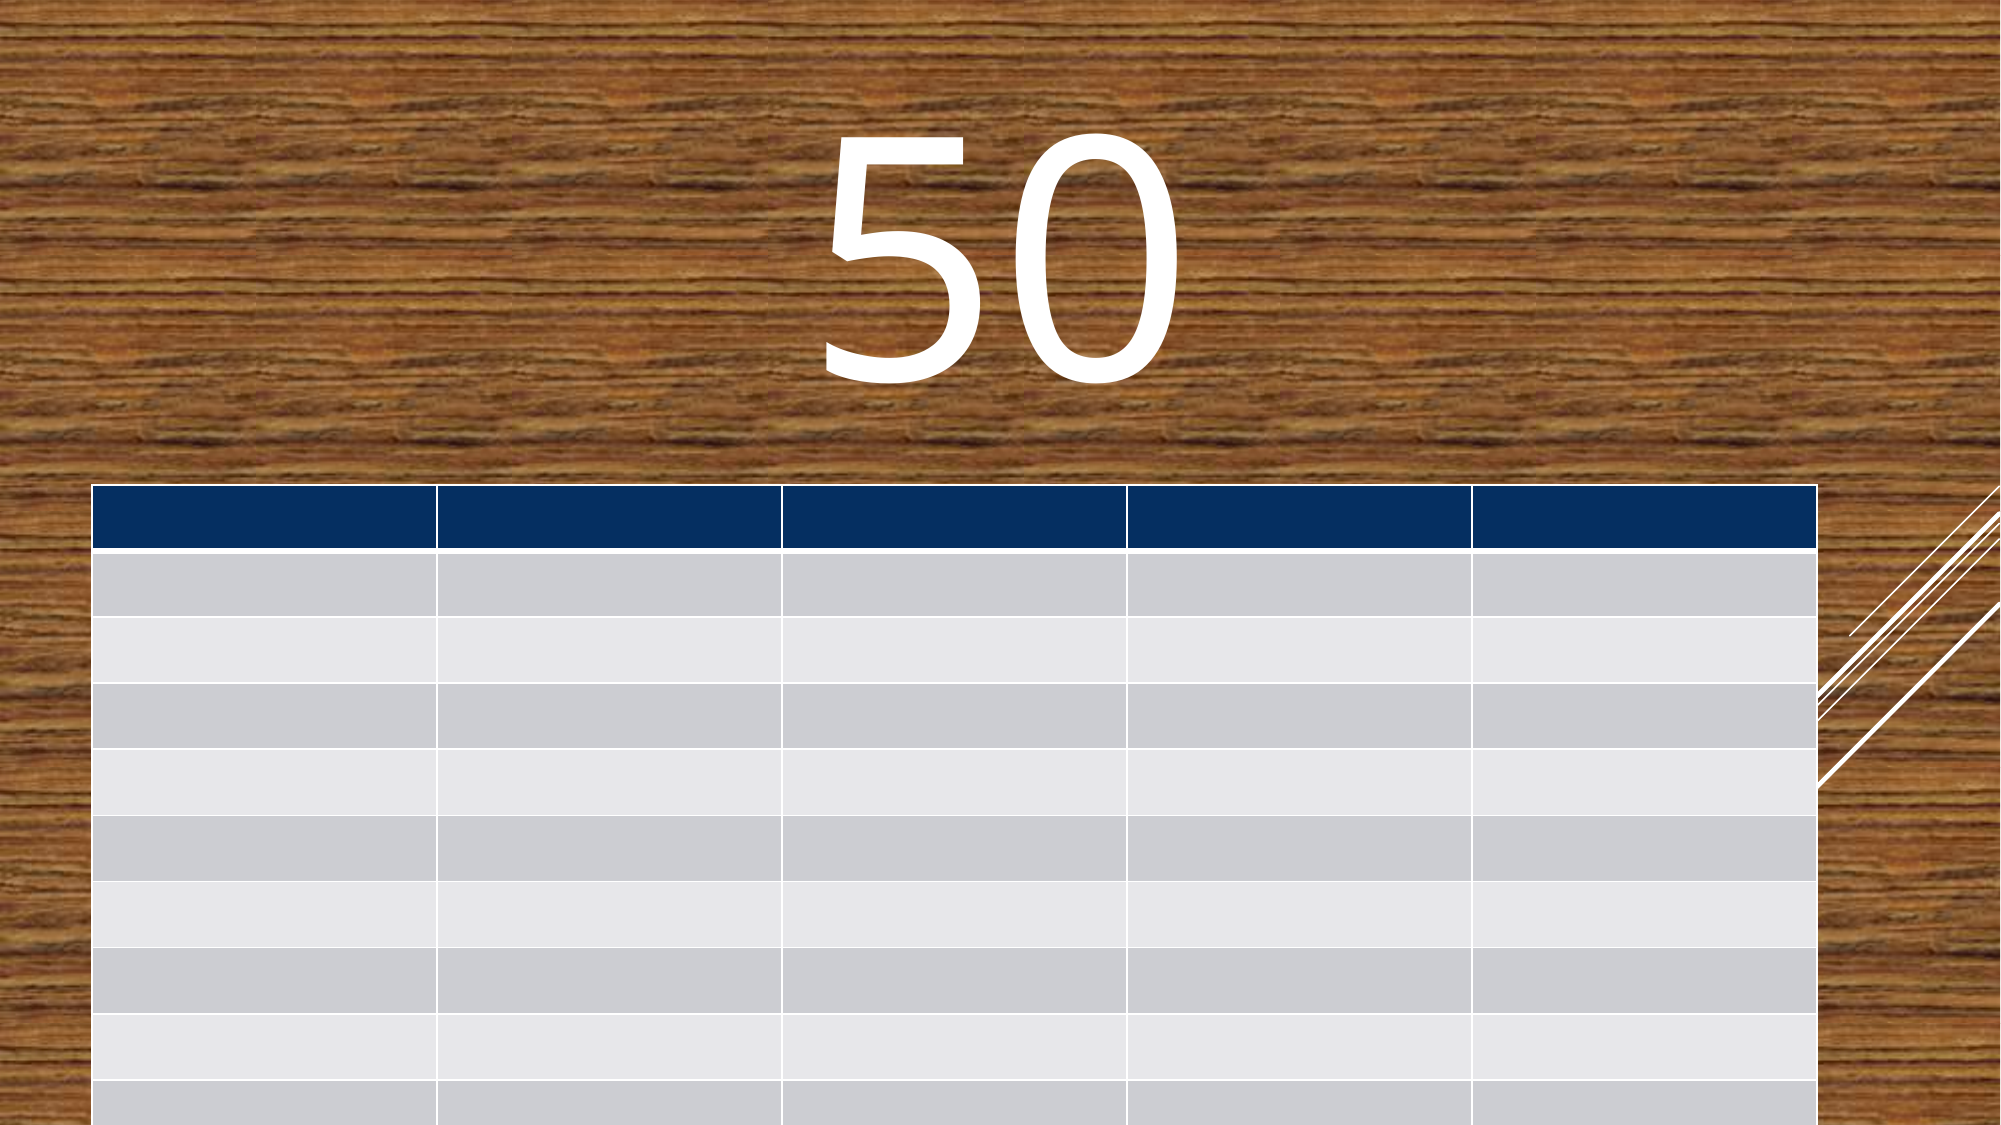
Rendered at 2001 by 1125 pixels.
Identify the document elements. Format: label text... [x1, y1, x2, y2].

table_cell [1128, 684, 1471, 748]
table_cell [1128, 618, 1471, 682]
table_cell [93, 554, 436, 616]
table_header [1128, 486, 1471, 548]
table_cell [783, 816, 1126, 881]
table_cell [93, 882, 436, 947]
table_header [1473, 486, 1816, 548]
table_cell [93, 1081, 436, 1125]
table_cell [1473, 948, 1816, 1013]
table_cell [438, 618, 781, 682]
table_cell [1473, 750, 1816, 815]
table_cell [1473, 882, 1816, 947]
table_cell [438, 750, 781, 815]
table_cell [1128, 816, 1471, 881]
table_cell [93, 618, 436, 682]
table_cell [1473, 684, 1816, 748]
table_cell [1473, 816, 1816, 881]
table_cell [438, 816, 781, 881]
table_cell [438, 684, 781, 748]
table_cell [93, 948, 436, 1013]
table_header [783, 486, 1126, 548]
table_cell [438, 1081, 781, 1125]
table_cell [783, 554, 1126, 616]
table_cell [1128, 750, 1471, 815]
title 50 [137, 31, 1863, 457]
table_cell [93, 1015, 436, 1079]
table_cell [93, 684, 436, 748]
table_header [438, 486, 781, 548]
table_cell [783, 882, 1126, 947]
table_cell [1473, 1015, 1816, 1079]
table_cell [1128, 554, 1471, 616]
table_cell [783, 1015, 1126, 1079]
picture [1818, 517, 2001, 781]
table_cell [93, 816, 436, 881]
picture [1818, 607, 2001, 1125]
table_cell [1128, 1081, 1471, 1125]
table_cell [438, 554, 781, 616]
table_cell [1128, 1015, 1471, 1079]
table_cell [93, 750, 436, 815]
table_cell [783, 948, 1126, 1013]
table_cell [438, 948, 781, 1013]
table_cell [783, 1081, 1126, 1125]
table_cell [1473, 554, 1816, 616]
table_header [93, 486, 436, 548]
table_cell [438, 1015, 781, 1079]
table_cell [783, 684, 1126, 748]
table_cell [783, 618, 1126, 682]
table_cell [1128, 882, 1471, 947]
picture [0, 0, 2001, 1125]
table_cell [1473, 618, 1816, 682]
table_cell [438, 882, 781, 947]
table_cell [1473, 1081, 1816, 1125]
table_cell [783, 750, 1126, 815]
table_cell [1128, 948, 1471, 1013]
